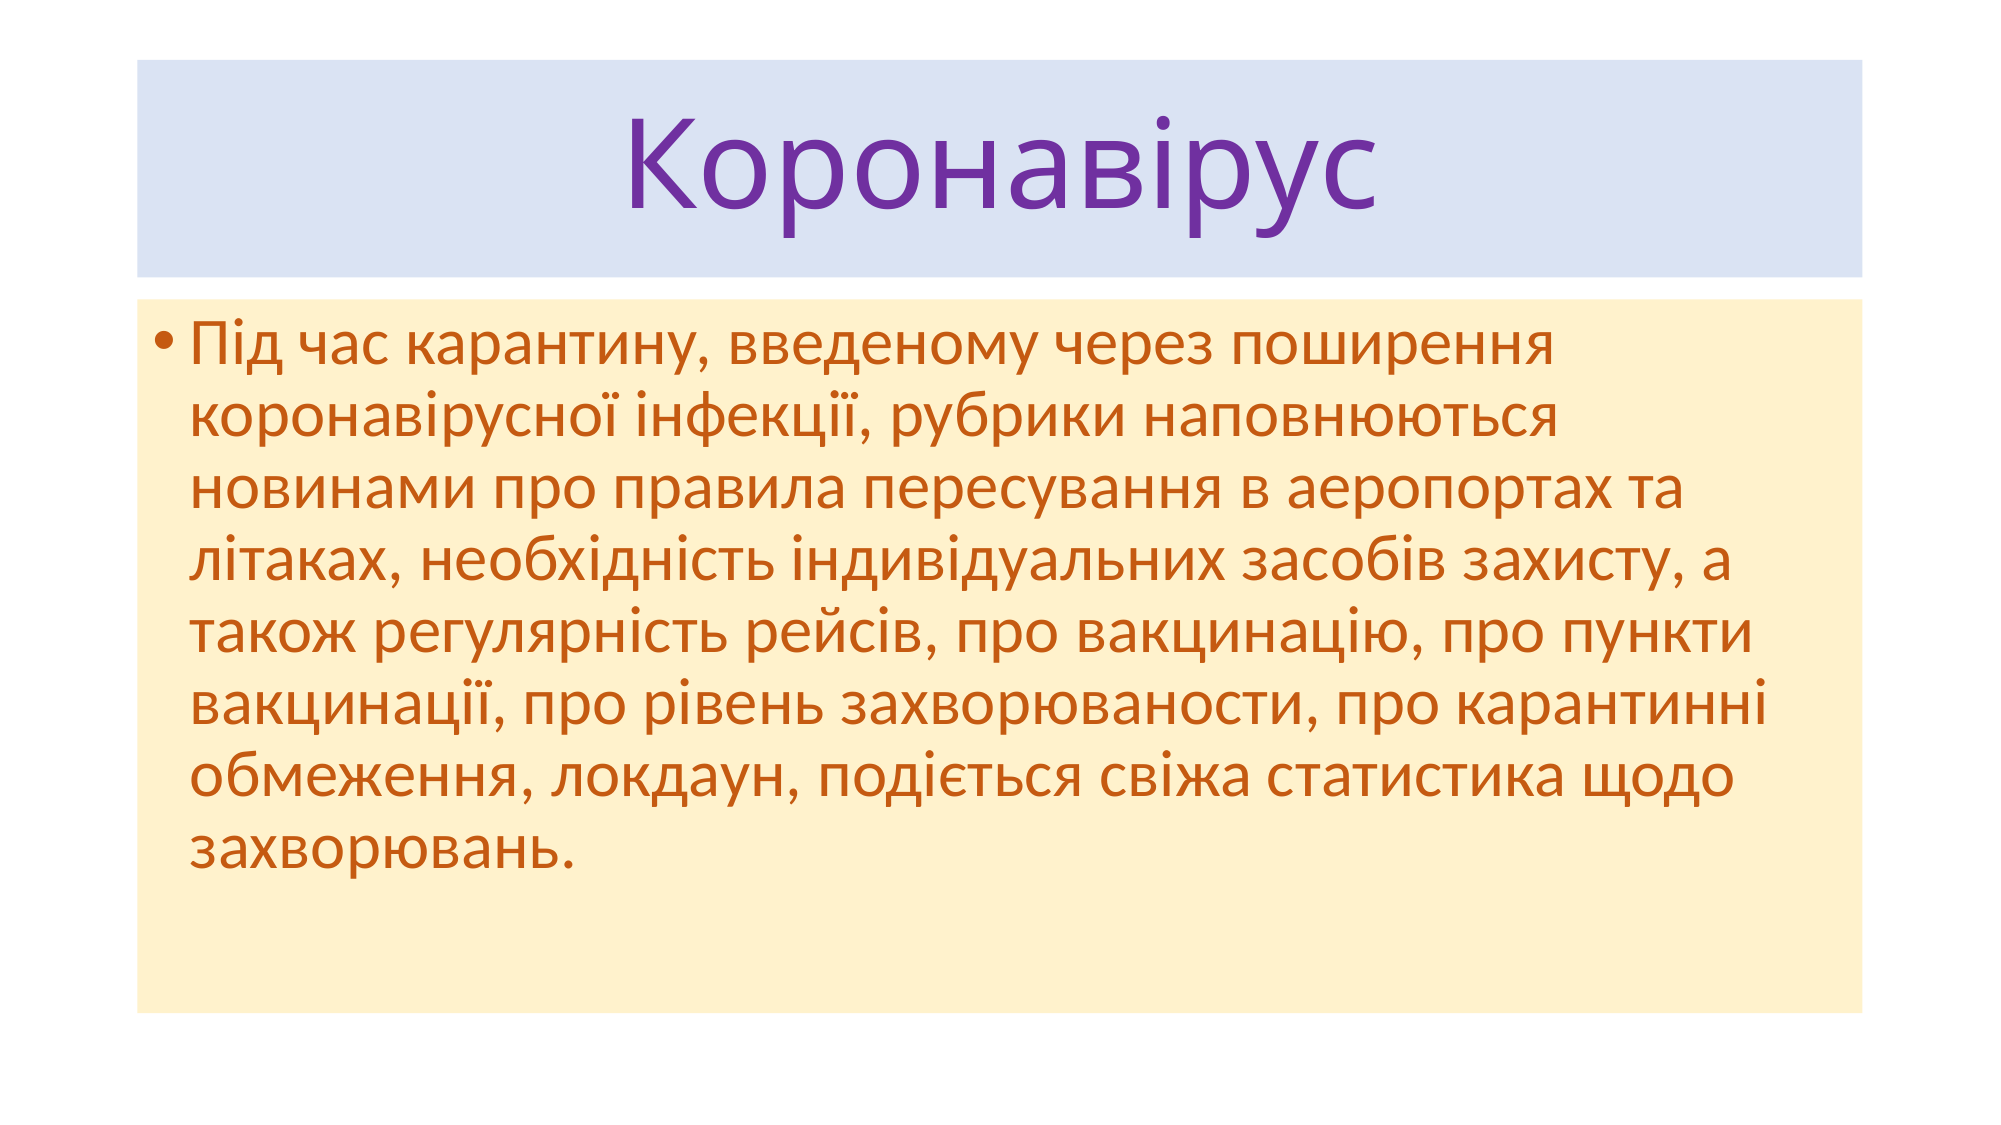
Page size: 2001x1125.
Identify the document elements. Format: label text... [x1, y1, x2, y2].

title Коронавірус [137, 59, 1863, 278]
list Під час карантину, введеному через поширення коронавірусної інфекції, рубрики наповнюються новинами про правила пересування в аеропортах та літаках, необхідність індивідуальних засобів захисту, а також регулярність рейсів, про вакцинацію, про пункти вакцинації, про рівень захворюваности, про карантинні обмеження, локдаун, подіється свіжа статистика щодо захворювань. [137, 299, 1863, 1014]
